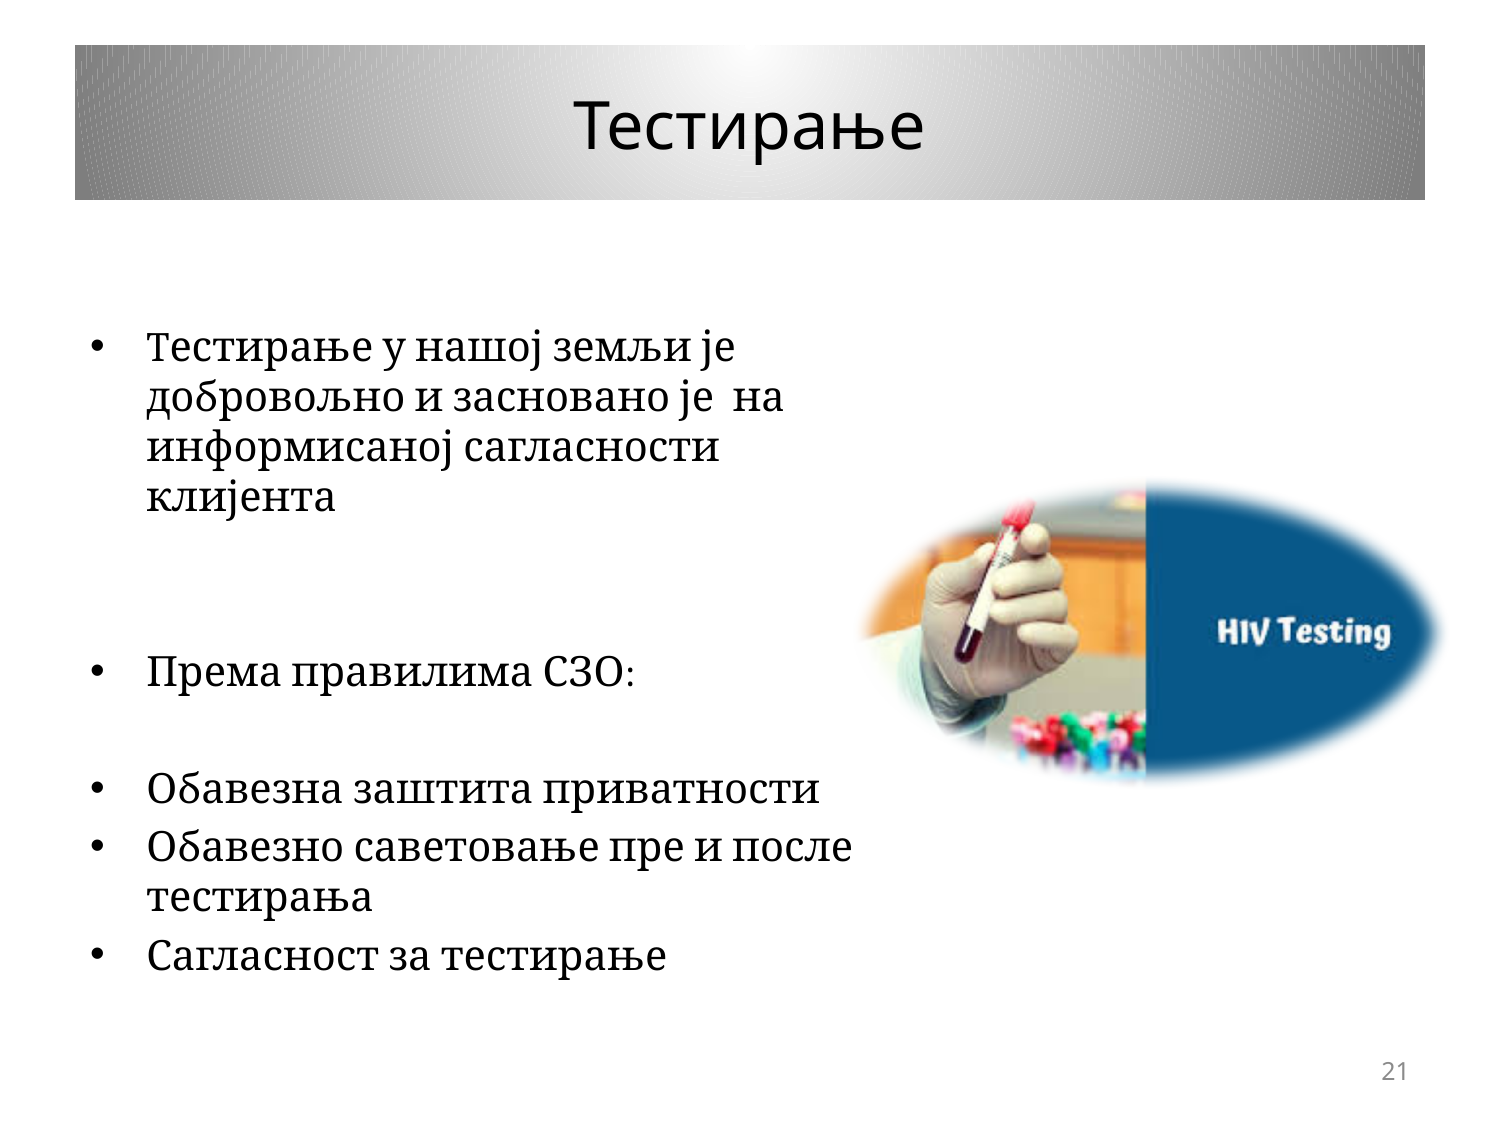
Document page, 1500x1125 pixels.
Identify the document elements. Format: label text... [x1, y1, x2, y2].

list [849, 474, 1455, 791]
slide_number 21 [1074, 1042, 1425, 1103]
title Тестирање [74, 44, 1426, 201]
list Tестирање у нашој земљи је добровољно и засновано је на информисаној сагласности клијента Према правилима СЗО: Обавезна заштита приватности Обавезно саветовање пре и после тестирања Сагласност за тестирање [74, 312, 876, 1006]
